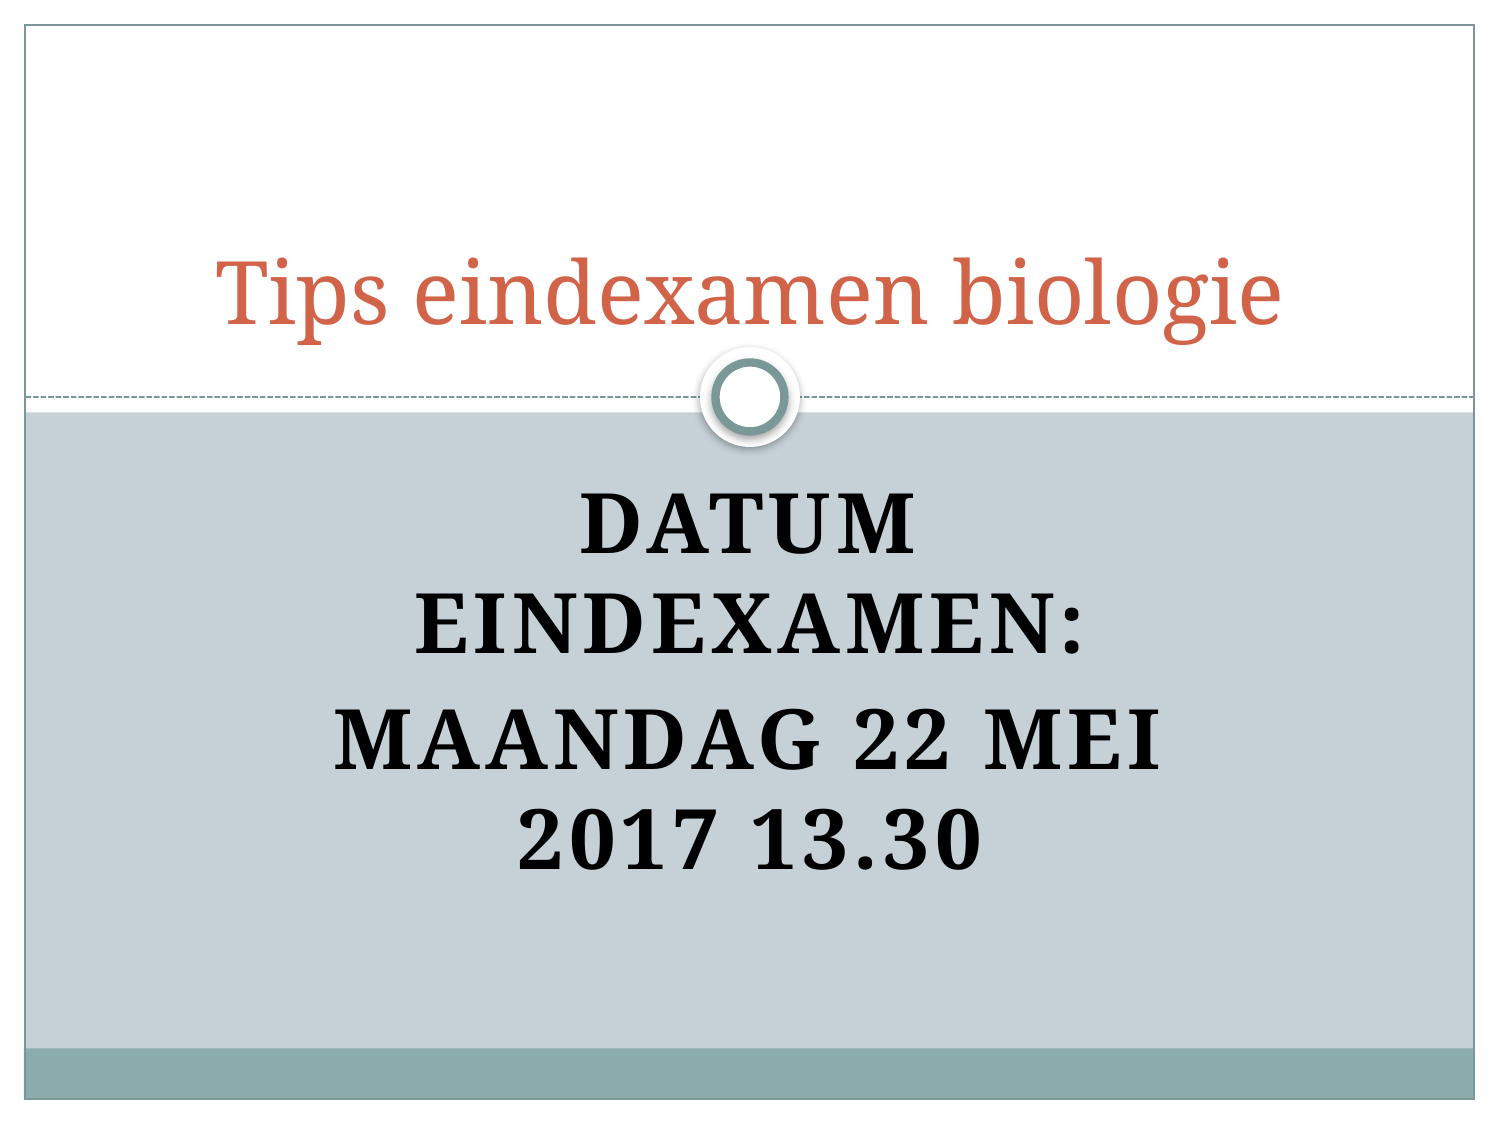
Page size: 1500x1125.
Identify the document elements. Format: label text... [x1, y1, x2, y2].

subtitle Datum eindexamen: Maandag 22 mei 2017 13.30 [225, 462, 1275, 750]
title Tips eindexamen biologie [112, 62, 1388, 350]
